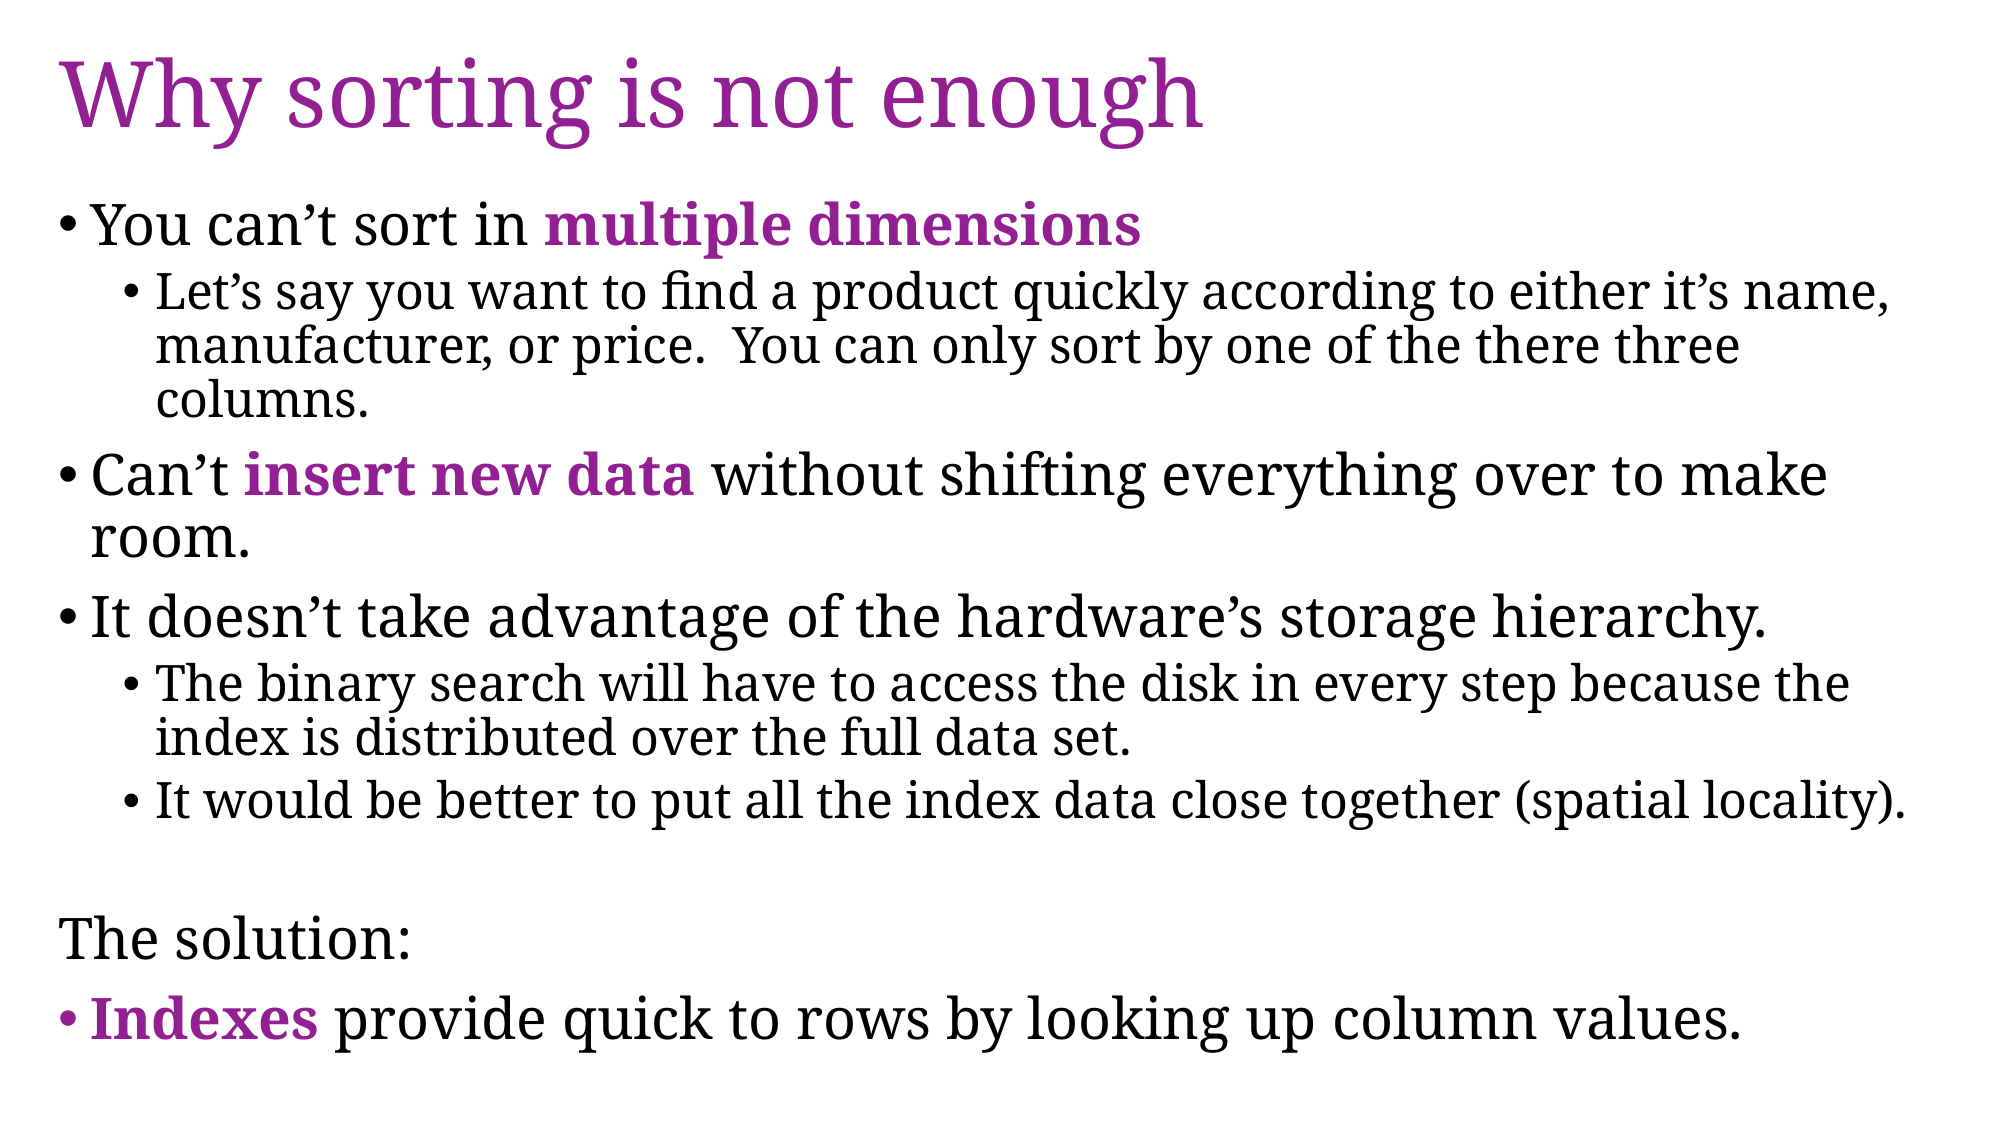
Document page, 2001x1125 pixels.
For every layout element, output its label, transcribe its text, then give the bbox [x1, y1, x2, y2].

list You can’t sort in multiple dimensions Let’s say you want to find a product quickly according to either it’s name, manufacturer, or price. You can only sort by one of the there three columns. Can’t insert new data without shifting everything over to make room. It doesn’t take advantage of the hardware’s storage hierarchy. The binary search will have to access the disk in every step because the index is distributed over the full data set. It would be better to put all the index data close together (spatial locality). The solution: Indexes provide quick to rows by looking up column values. [43, 188, 1953, 1106]
title Why sorting is not enough [43, 25, 1953, 171]
